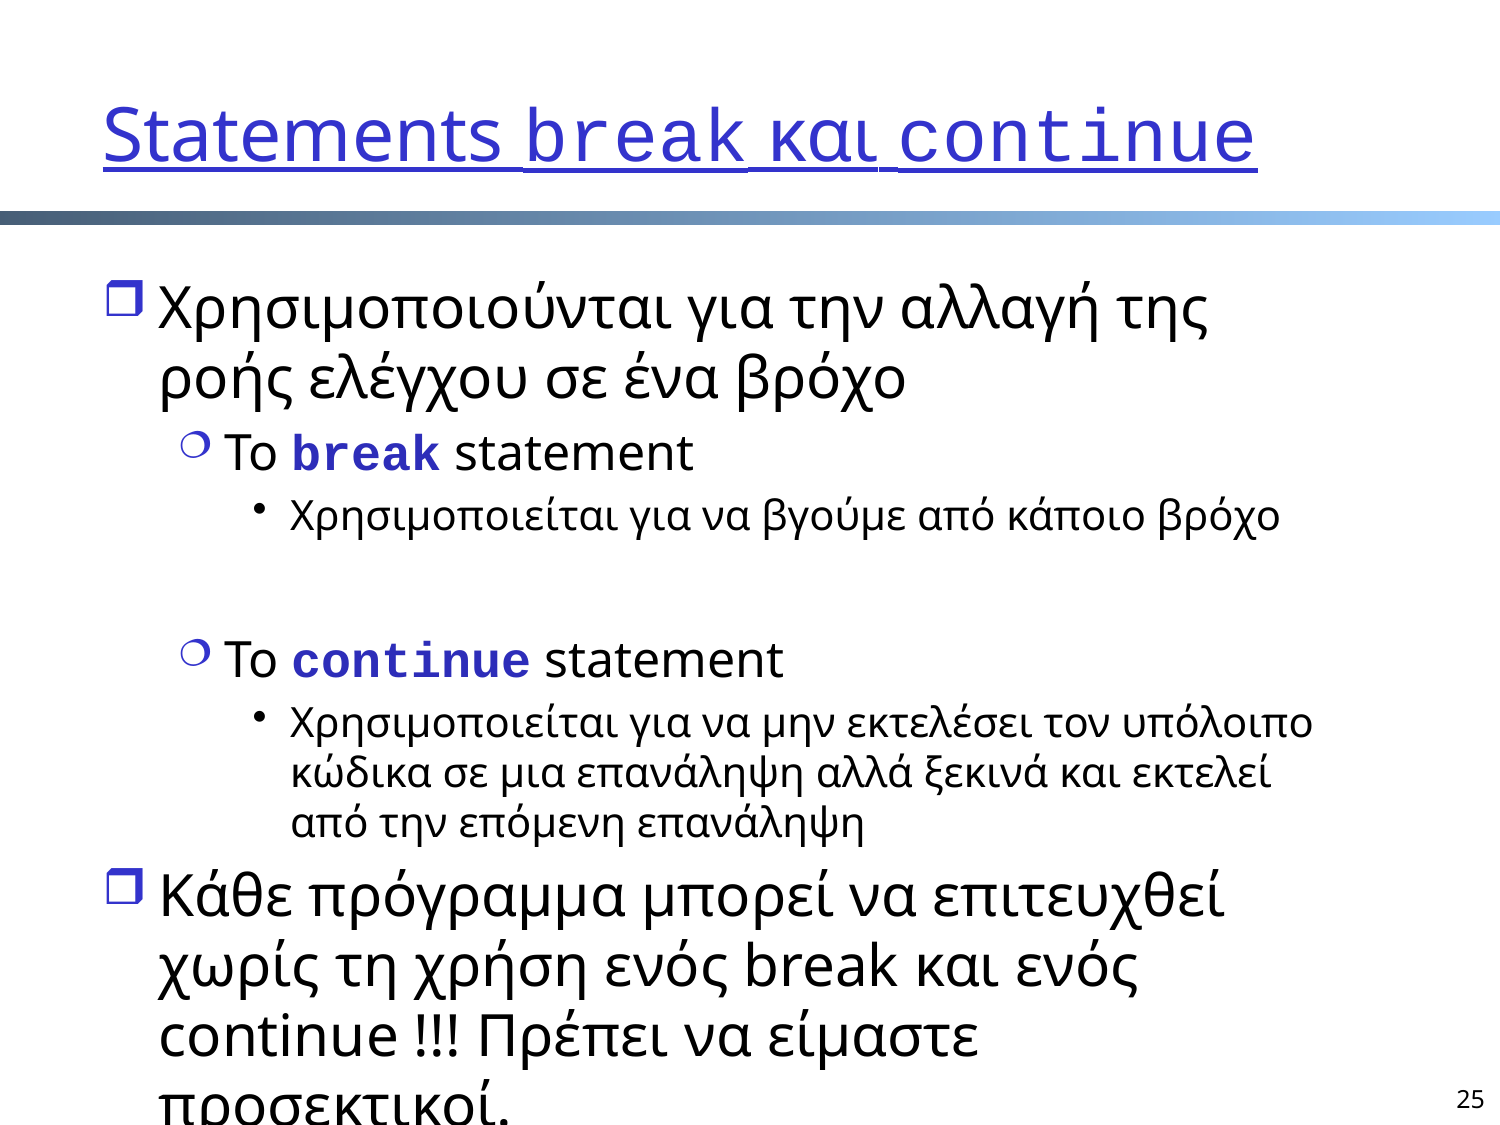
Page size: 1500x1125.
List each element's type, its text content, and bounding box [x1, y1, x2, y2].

list Χρησιμοποιούνται για την αλλαγή της ροής ελέγχου σε ένα βρόχο Το break statement Χρησιμοποιείται για να βγούμε από κάποιο βρόχο Το continue statement Χρησιμοποιείται για να μην εκτελέσει τον υπόλοιπο κώδικα σε μια επανάληψη αλλά ξεκινά και εκτελεί από την επόμενη επανάληψη Κάθε πρόγραμμα μπορεί να επιτευχθεί χωρίς τη χρήση ενός break και ενός continue !!! Πρέπει να είμαστε προσεκτικοί. [87, 262, 1363, 1088]
slide_number 25 [1150, 1049, 1500, 1125]
title Statements break και continue [87, 37, 1363, 225]
